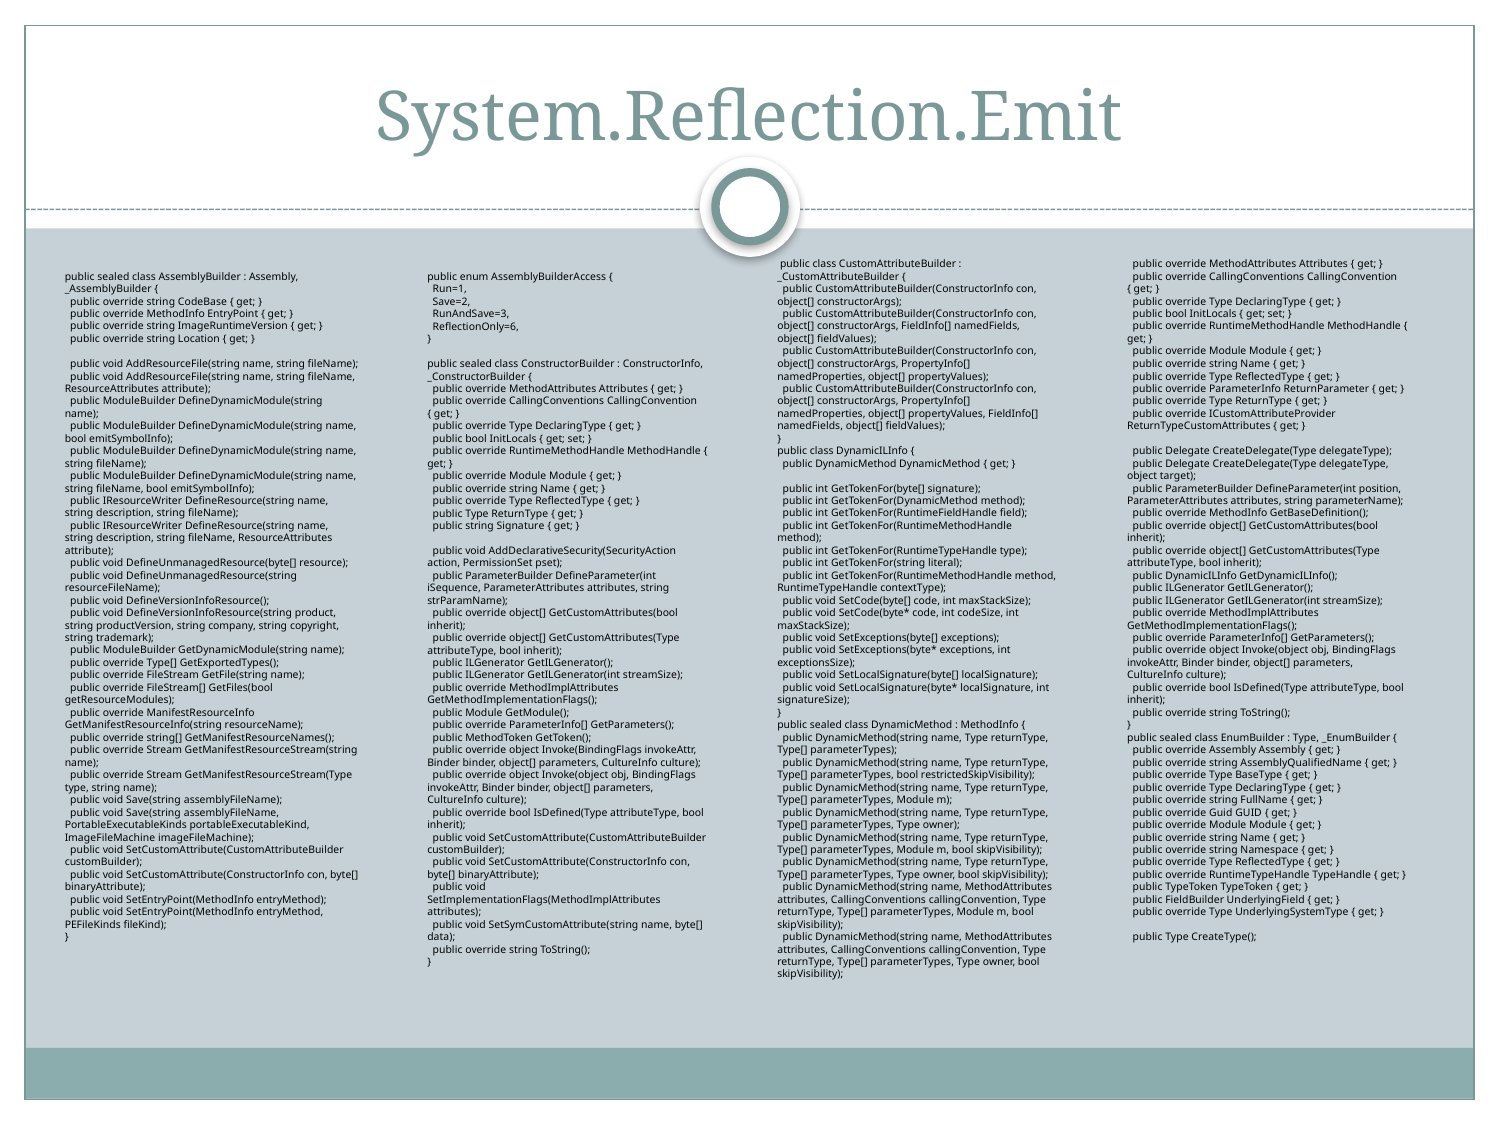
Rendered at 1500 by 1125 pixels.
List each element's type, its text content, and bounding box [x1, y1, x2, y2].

text_box public enum AssemblyBuilderAccess { Run=1, Save=2, RunAndSave=3, ReflectionOnly=6, } public sealed class ConstructorBuilder : ConstructorInfo, _ConstructorBuilder { public override MethodAttributes Attributes { get; } public override CallingConventions CallingConvention { get; } public override Type DeclaringType { get; } public bool InitLocals { get; set; } public override RuntimeMethodHandle MethodHandle { get; } public override Module Module { get; } public override string Name { get; } public override Type ReflectedType { get; } public Type ReturnType { get; } public string Signature { get; } public void AddDeclarativeSecurity(SecurityAction action, PermissionSet pset); public ParameterBuilder DefineParameter(int iSequence, ParameterAttributes attributes, string strParamName); public override object[] GetCustomAttributes(bool inherit); public override object[] GetCustomAttributes(Type attributeType, bool inherit); public ILGenerator GetILGenerator(); public ILGenerator GetILGenerator(int streamSize); public override MethodImplAttributes GetMethodImplementationFlags(); public Module GetModule(); public override ParameterInfo[] GetParameters(); public MethodToken GetToken(); public override object Invoke(BindingFlags invokeAttr, Binder binder, object[] parameters, CultureInfo culture); public override object Invoke(object obj, BindingFlags invokeAttr, Binder binder, object[] parameters, CultureInfo culture); public override bool IsDefined(Type attributeType, bool inherit); public void SetCustomAttribute(CustomAttributeBuilder customBuilder); public void SetCustomAttribute(ConstructorInfo con, byte[] binaryAttribute); public void SetImplementationFlags(MethodImplAttributes attributes); public void SetSymCustomAttribute(string name, byte[] data); public override string ToString(); } [412, 262, 725, 988]
title System.Reflection.Emit [49, 37, 1450, 162]
text_box public override MethodAttributes Attributes { get; } public override CallingConventions CallingConvention { get; } public override Type DeclaringType { get; } public bool InitLocals { get; set; } public override RuntimeMethodHandle MethodHandle { get; } public override Module Module { get; } public override string Name { get; } public override Type ReflectedType { get; } public override ParameterInfo ReturnParameter { get; } public override Type ReturnType { get; } public override ICustomAttributeProvider ReturnTypeCustomAttributes { get; } public Delegate CreateDelegate(Type delegateType); public Delegate CreateDelegate(Type delegateType, object target); public ParameterBuilder DefineParameter(int position, ParameterAttributes attributes, string parameterName); public override MethodInfo GetBaseDefinition(); public override object[] GetCustomAttributes(bool inherit); public override object[] GetCustomAttributes(Type attributeType, bool inherit); public DynamicILInfo GetDynamicILInfo(); public ILGenerator GetILGenerator(); public ILGenerator GetILGenerator(int streamSize); public override MethodImplAttributes GetMethodImplementationFlags(); public override ParameterInfo[] GetParameters(); public override object Invoke(object obj, BindingFlags invokeAttr, Binder binder, object[] parameters, CultureInfo culture); public override bool IsDefined(Type attributeType, bool inherit); public override string ToString(); } public sealed class EnumBuilder : Type, _EnumBuilder { public override Assembly Assembly { get; } public override string AssemblyQualifiedName { get; } public override Type BaseType { get; } public override Type DeclaringType { get; } public override string FullName { get; } public override Guid GUID { get; } public override Module Module { get; } public override string Name { get; } public override string Namespace { get; } public override Type ReflectedType { get; } public override RuntimeTypeHandle TypeHandle { get; } public TypeToken TypeToken { get; } public FieldBuilder UnderlyingField { get; } public override Type UnderlyingSystemType { get; } public Type CreateType(); [1112, 249, 1425, 1000]
text_box public class CustomAttributeBuilder : _CustomAttributeBuilder { public CustomAttributeBuilder(ConstructorInfo con, object[] constructorArgs); public CustomAttributeBuilder(ConstructorInfo con, object[] constructorArgs, FieldInfo[] namedFields, object[] fieldValues); public CustomAttributeBuilder(ConstructorInfo con, object[] constructorArgs, PropertyInfo[] namedProperties, object[] propertyValues); public CustomAttributeBuilder(ConstructorInfo con, object[] constructorArgs, PropertyInfo[] namedProperties, object[] propertyValues, FieldInfo[] namedFields, object[] fieldValues); } public class DynamicILInfo { public DynamicMethod DynamicMethod { get; } public int GetTokenFor(byte[] signature); public int GetTokenFor(DynamicMethod method); public int GetTokenFor(RuntimeFieldHandle field); public int GetTokenFor(RuntimeMethodHandle method); public int GetTokenFor(RuntimeTypeHandle type); public int GetTokenFor(string literal); public int GetTokenFor(RuntimeMethodHandle method, RuntimeTypeHandle contextType); public void SetCode(byte[] code, int maxStackSize); public void SetCode(byte* code, int codeSize, int maxStackSize); public void SetExceptions(byte[] exceptions); public void SetExceptions(byte* exceptions, int exceptionsSize); public void SetLocalSignature(byte[] localSignature); public void SetLocalSignature(byte* localSignature, int signatureSize); } public sealed class DynamicMethod : MethodInfo { public DynamicMethod(string name, Type returnType, Type[] parameterTypes); public DynamicMethod(string name, Type returnType, Type[] parameterTypes, bool restrictedSkipVisibility); public DynamicMethod(string name, Type returnType, Type[] parameterTypes, Module m); public DynamicMethod(string name, Type returnType, Type[] parameterTypes, Type owner); public DynamicMethod(string name, Type returnType, Type[] parameterTypes, Module m, bool skipVisibility); public DynamicMethod(string name, Type returnType, Type[] parameterTypes, Type owner, bool skipVisibility); public DynamicMethod(string name, MethodAttributes attributes, CallingConventions callingConvention, Type returnType, Type[] parameterTypes, Module m, bool skipVisibility); public DynamicMethod(string name, MethodAttributes attributes, CallingConventions callingConvention, Type returnType, Type[] parameterTypes, Type owner, bool skipVisibility); [762, 249, 1075, 1000]
text_box public sealed class AssemblyBuilder : Assembly, _AssemblyBuilder { public override string CodeBase { get; } public override MethodInfo EntryPoint { get; } public override string ImageRuntimeVersion { get; } public override string Location { get; } public void AddResourceFile(string name, string fileName); public void AddResourceFile(string name, string fileName, ResourceAttributes attribute); public ModuleBuilder DefineDynamicModule(string name); public ModuleBuilder DefineDynamicModule(string name, bool emitSymbolInfo); public ModuleBuilder DefineDynamicModule(string name, string fileName); public ModuleBuilder DefineDynamicModule(string name, string fileName, bool emitSymbolInfo); public IResourceWriter DefineResource(string name, string description, string fileName); public IResourceWriter DefineResource(string name, string description, string fileName, ResourceAttributes attribute); public void DefineUnmanagedResource(byte[] resource); public void DefineUnmanagedResource(string resourceFileName); public void DefineVersionInfoResource(); public void DefineVersionInfoResource(string product, string productVersion, string company, string copyright, string trademark); public ModuleBuilder GetDynamicModule(string name); public override Type[] GetExportedTypes(); public override FileStream GetFile(string name); public override FileStream[] GetFiles(bool getResourceModules); public override ManifestResourceInfo GetManifestResourceInfo(string resourceName); public override string[] GetManifestResourceNames(); public override Stream GetManifestResourceStream(string name); public override Stream GetManifestResourceStream(Type type, string name); public void Save(string assemblyFileName); public void Save(string assemblyFileName, PortableExecutableKinds portableExecutableKind, ImageFileMachine imageFileMachine); public void SetCustomAttribute(CustomAttributeBuilder customBuilder); public void SetCustomAttribute(ConstructorInfo con, byte[] binaryAttribute); public void SetEntryPoint(MethodInfo entryMethod); public void SetEntryPoint(MethodInfo entryMethod, PEFileKinds fileKind); } [50, 262, 375, 951]
